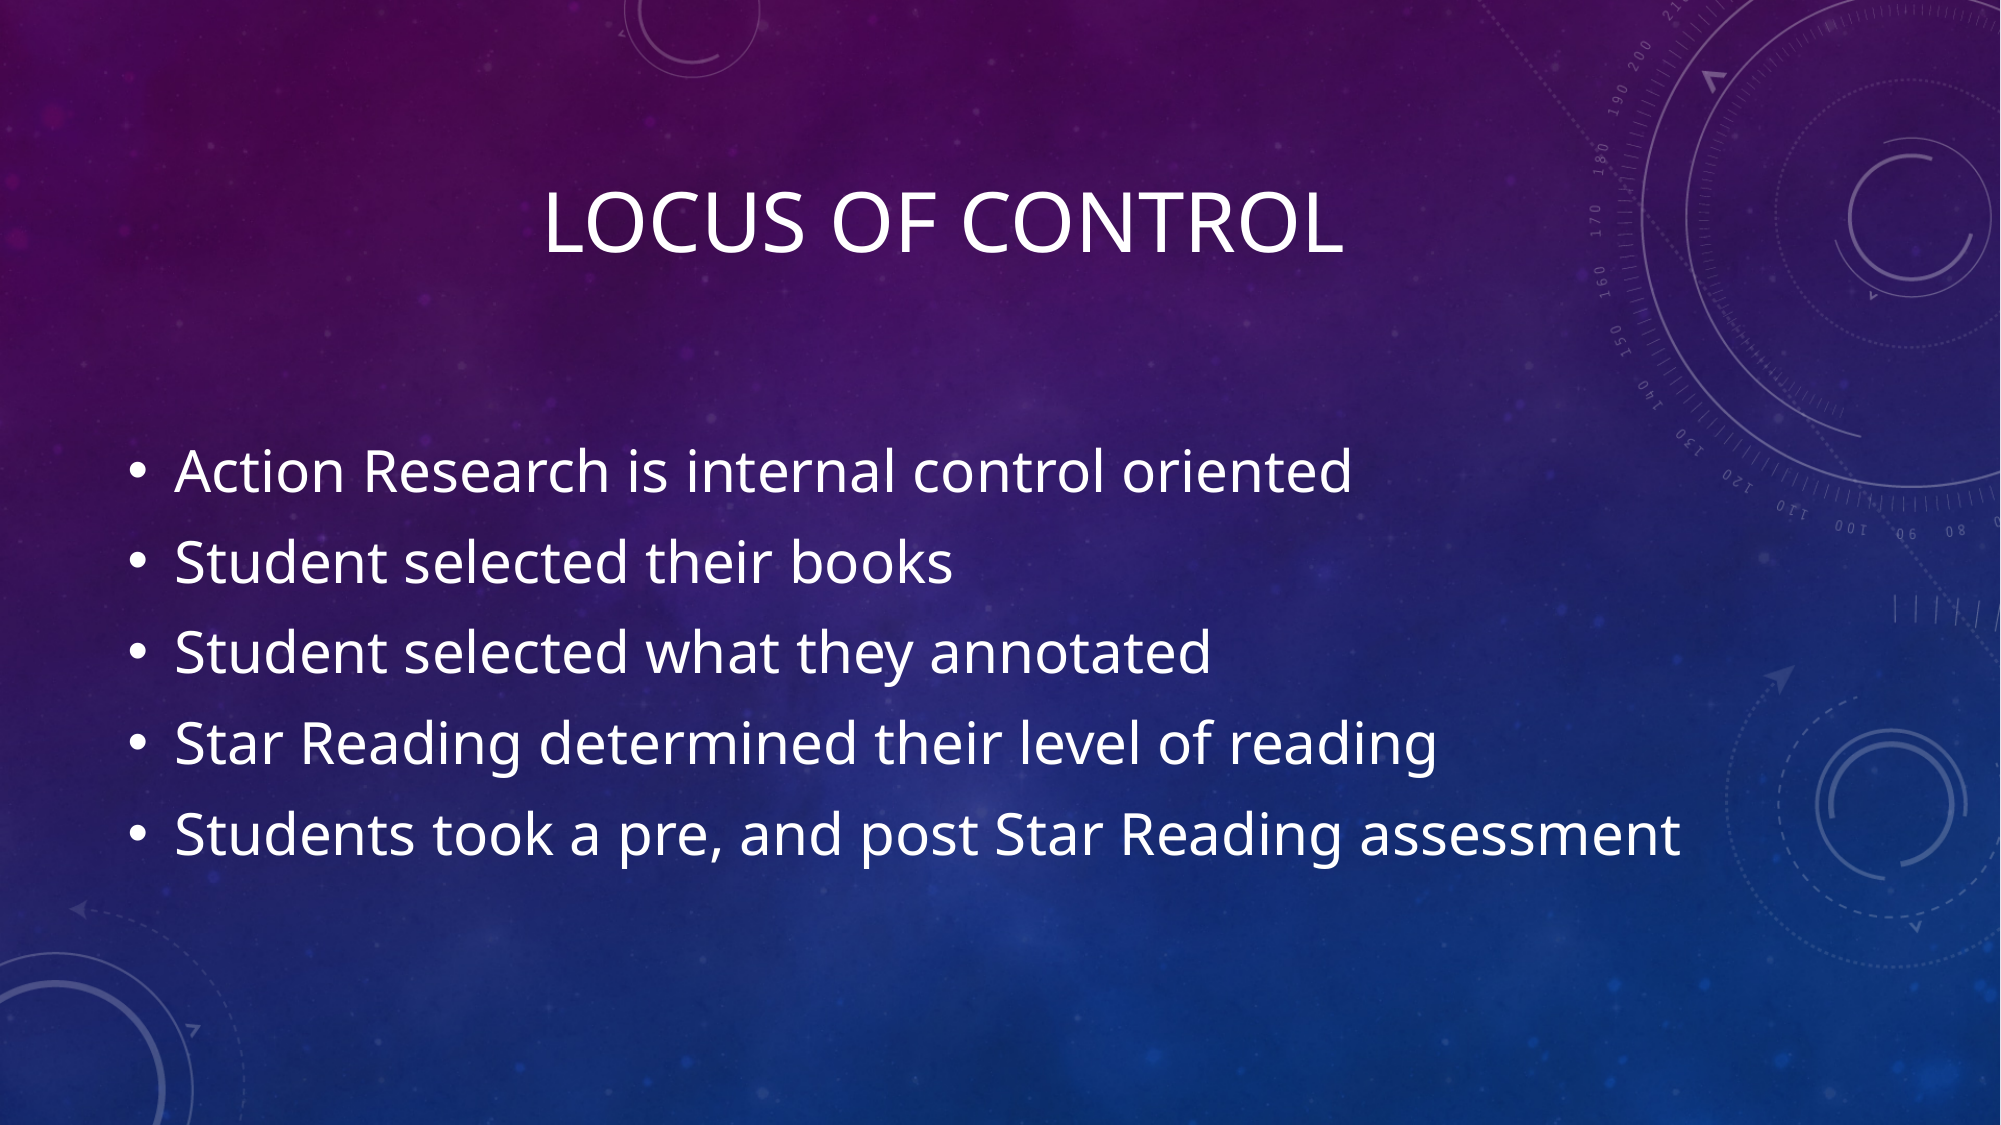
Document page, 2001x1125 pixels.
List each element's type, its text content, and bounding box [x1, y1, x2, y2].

list Action Research is internal control oriented Student selected their books Student selected what they annotated Star Reading determined their level of reading Students took a pre, and post Star Reading assessment [112, 351, 1775, 950]
picture [0, 0, 2001, 1125]
title Locus of control [112, 99, 1775, 339]
